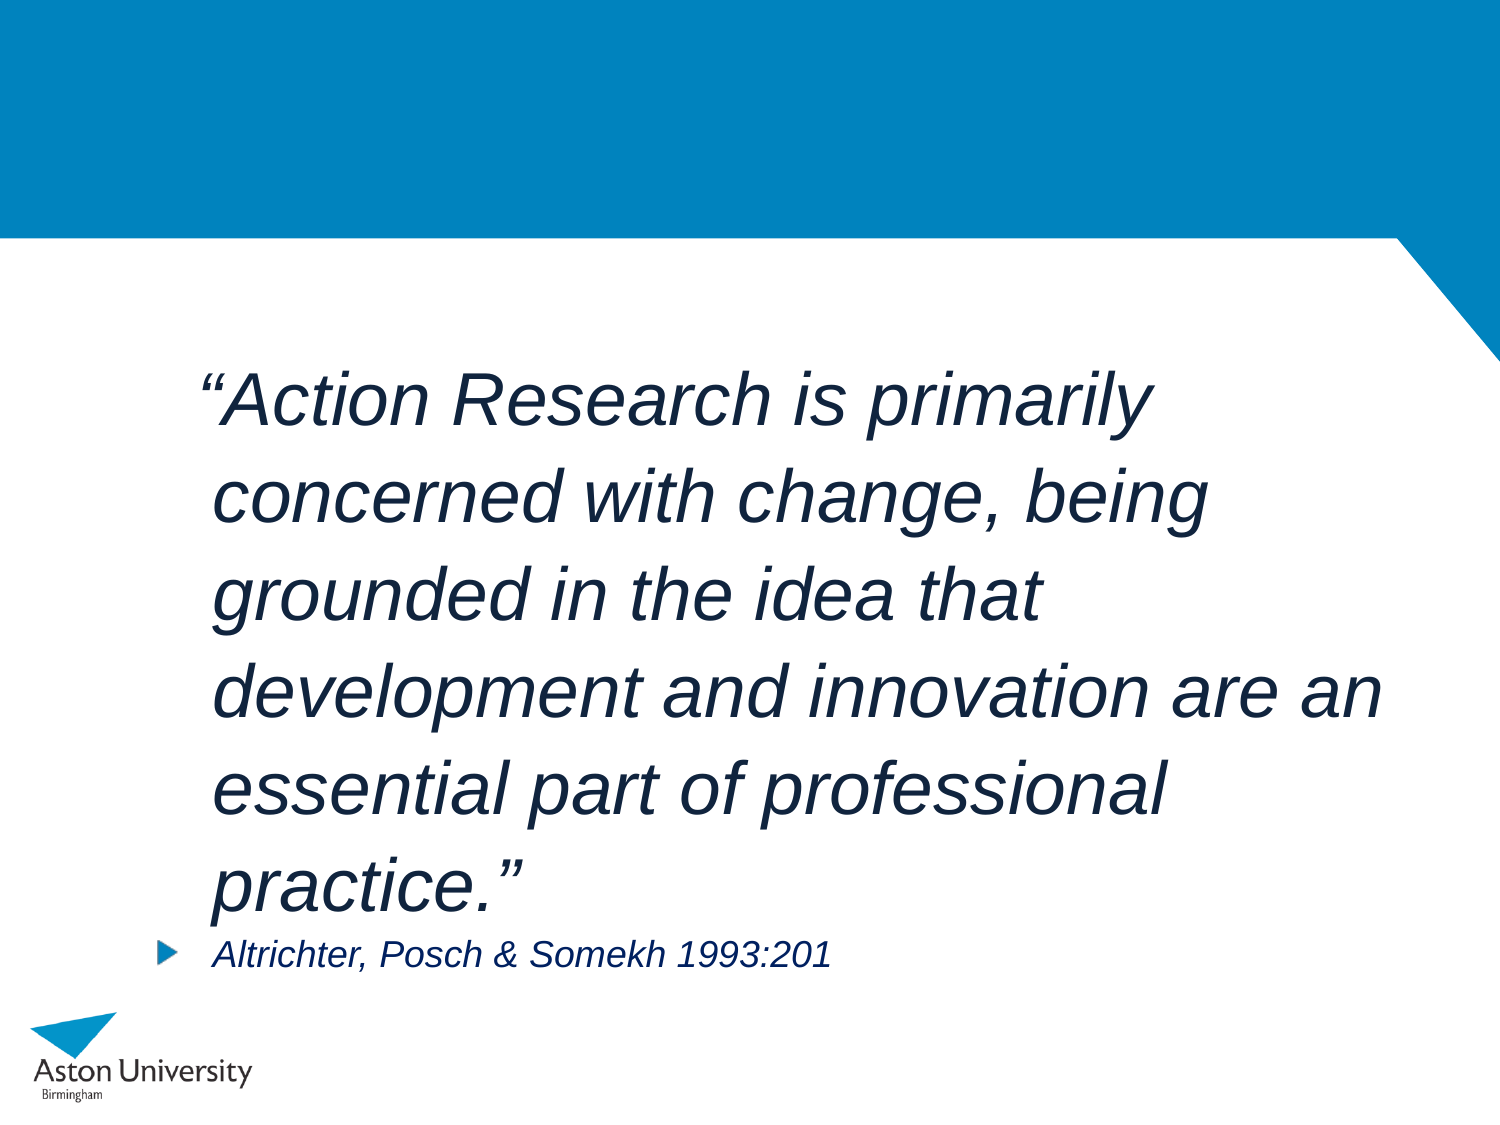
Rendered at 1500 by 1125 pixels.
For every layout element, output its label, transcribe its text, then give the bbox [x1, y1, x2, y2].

picture [156, 939, 183, 966]
picture [28, 1011, 253, 1103]
list “Action Research is primarily concerned with change, being grounded in the idea that development and innovation are an essential part of professional practice.” Altrichter, Posch & Somekh 1993:201 [156, 343, 1398, 1004]
